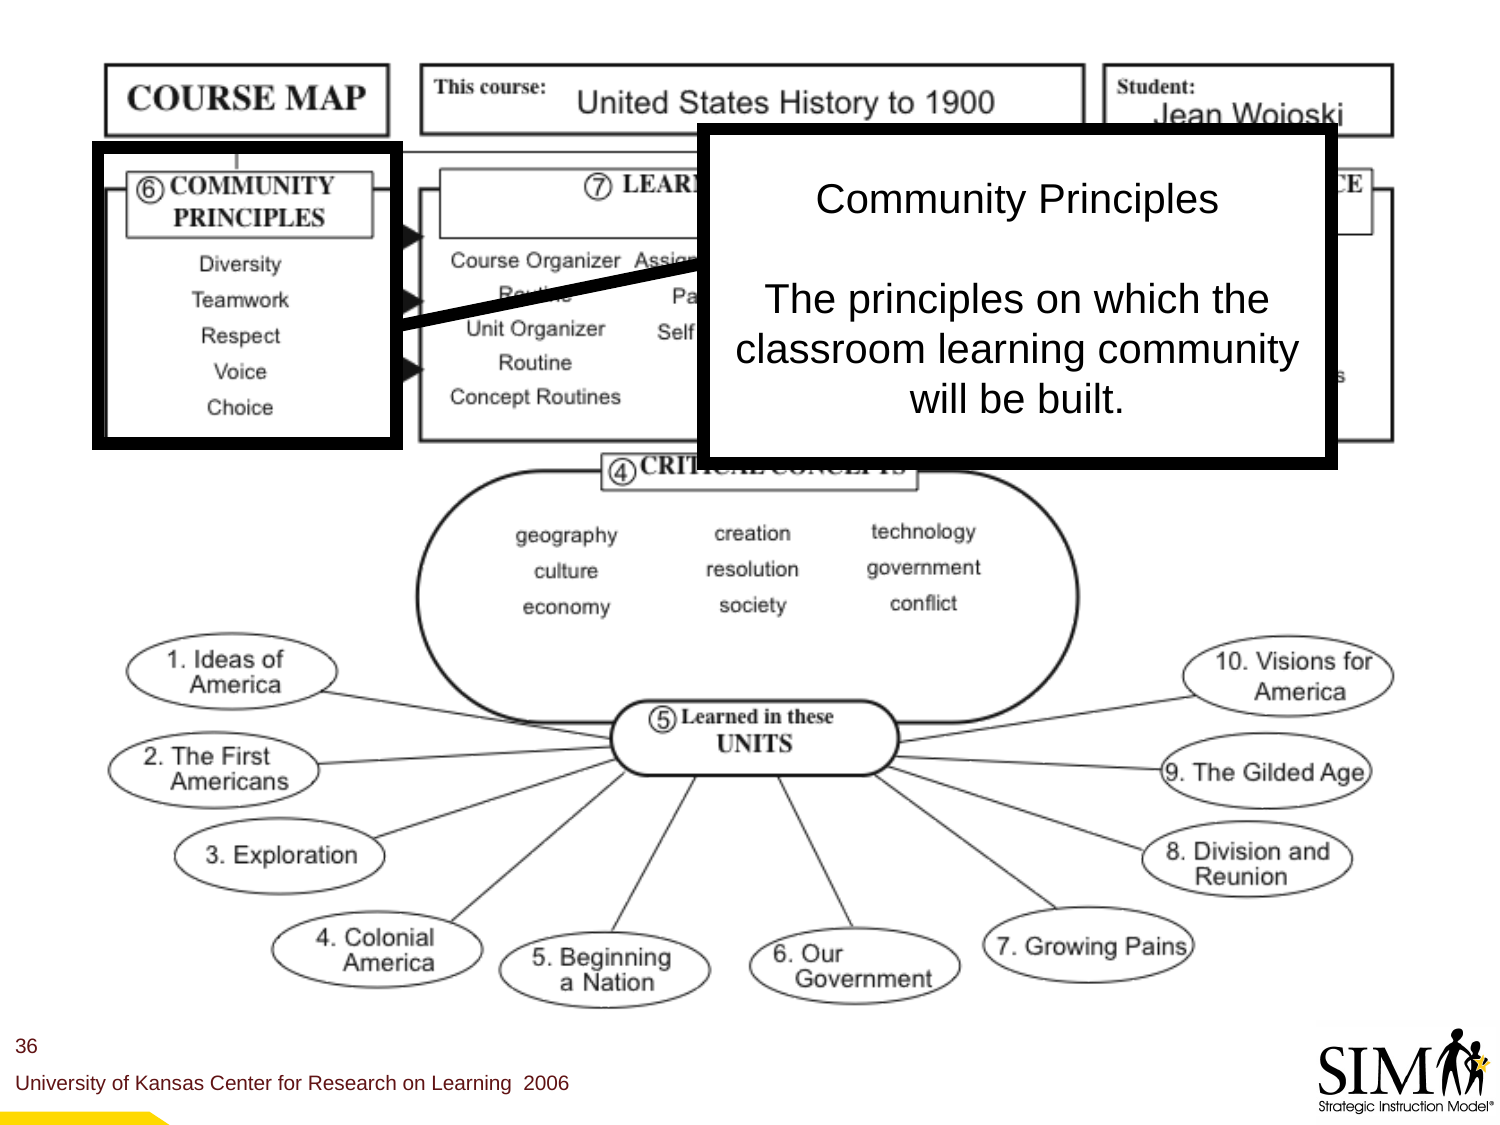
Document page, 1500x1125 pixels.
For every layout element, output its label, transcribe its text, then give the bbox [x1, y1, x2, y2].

picture [40, 0, 1500, 1125]
footer University of Kansas Center for Research on Learning 2006 [0, 1062, 37, 1101]
slide_number 36 [0, 1024, 35, 1062]
